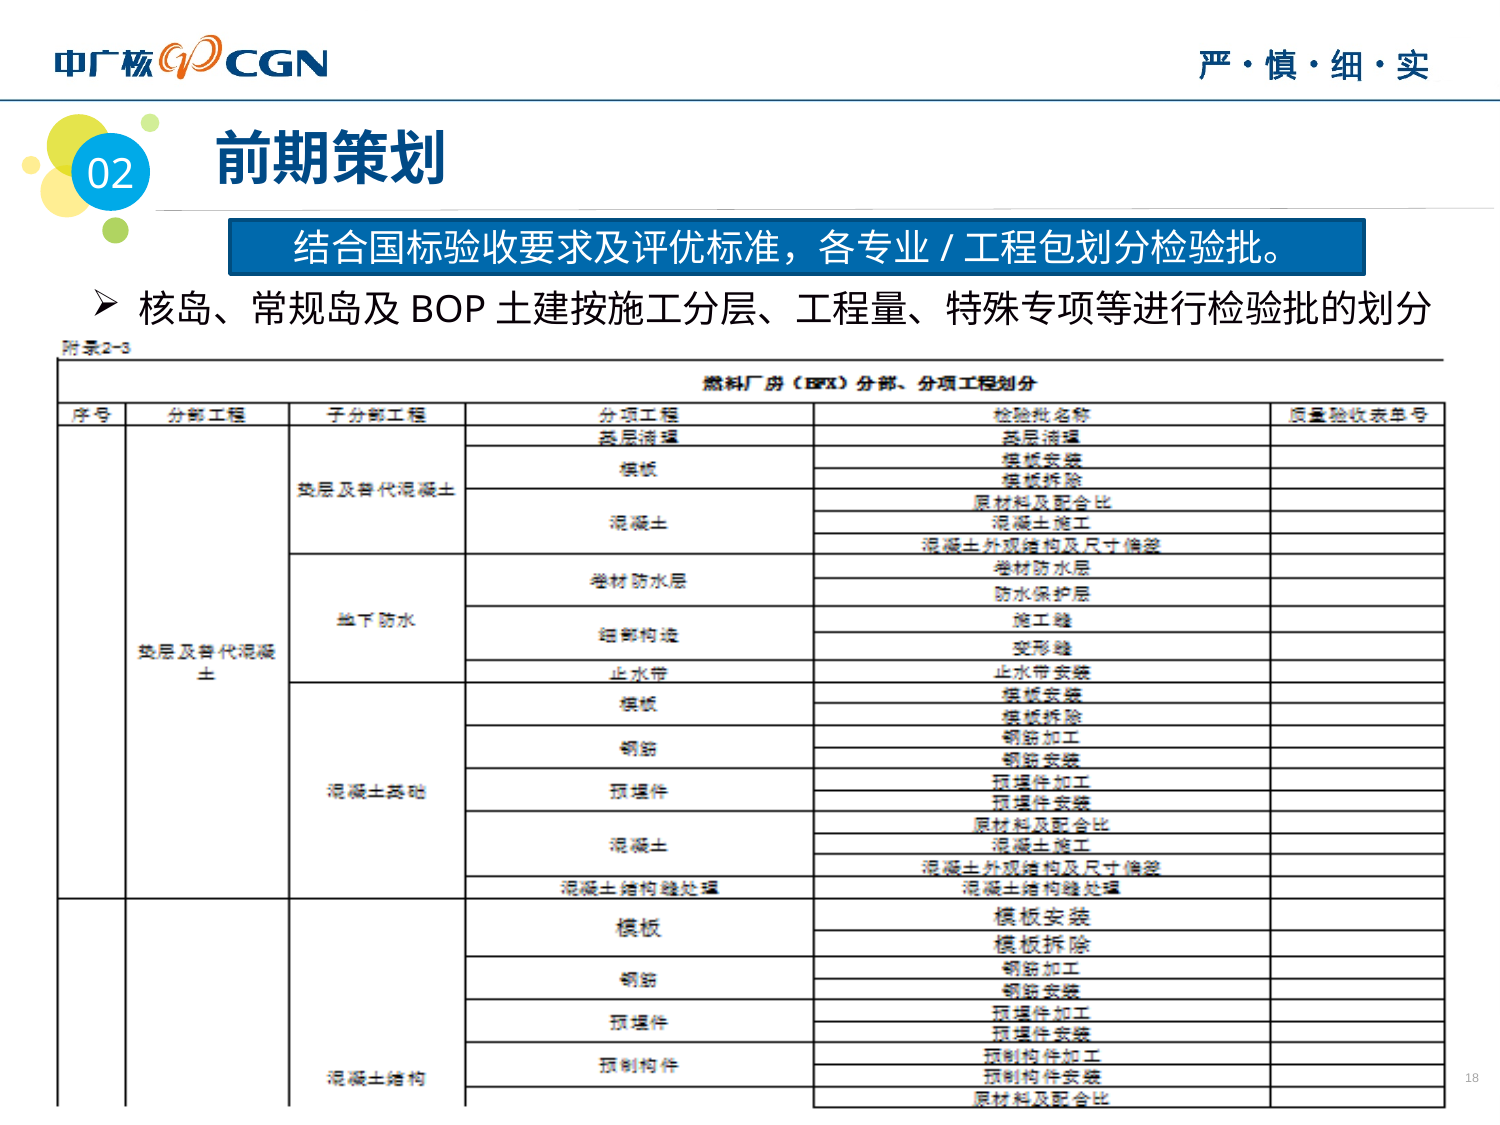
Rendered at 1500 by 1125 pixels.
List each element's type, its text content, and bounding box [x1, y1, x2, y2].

slide_number 18 [1463, 1047, 1495, 1107]
text_box 核岛、常规岛及BOP土建按施工分层、工程量、特殊专项等进行检验批的划分 [76, 277, 1459, 325]
text_box 前期策划 [160, 113, 1128, 199]
text_box 结合国标验收要求及评优标准，各专业/工程包划分检验批。 [230, 219, 1365, 274]
picture [0, 0, 1500, 1125]
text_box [21, 113, 160, 244]
